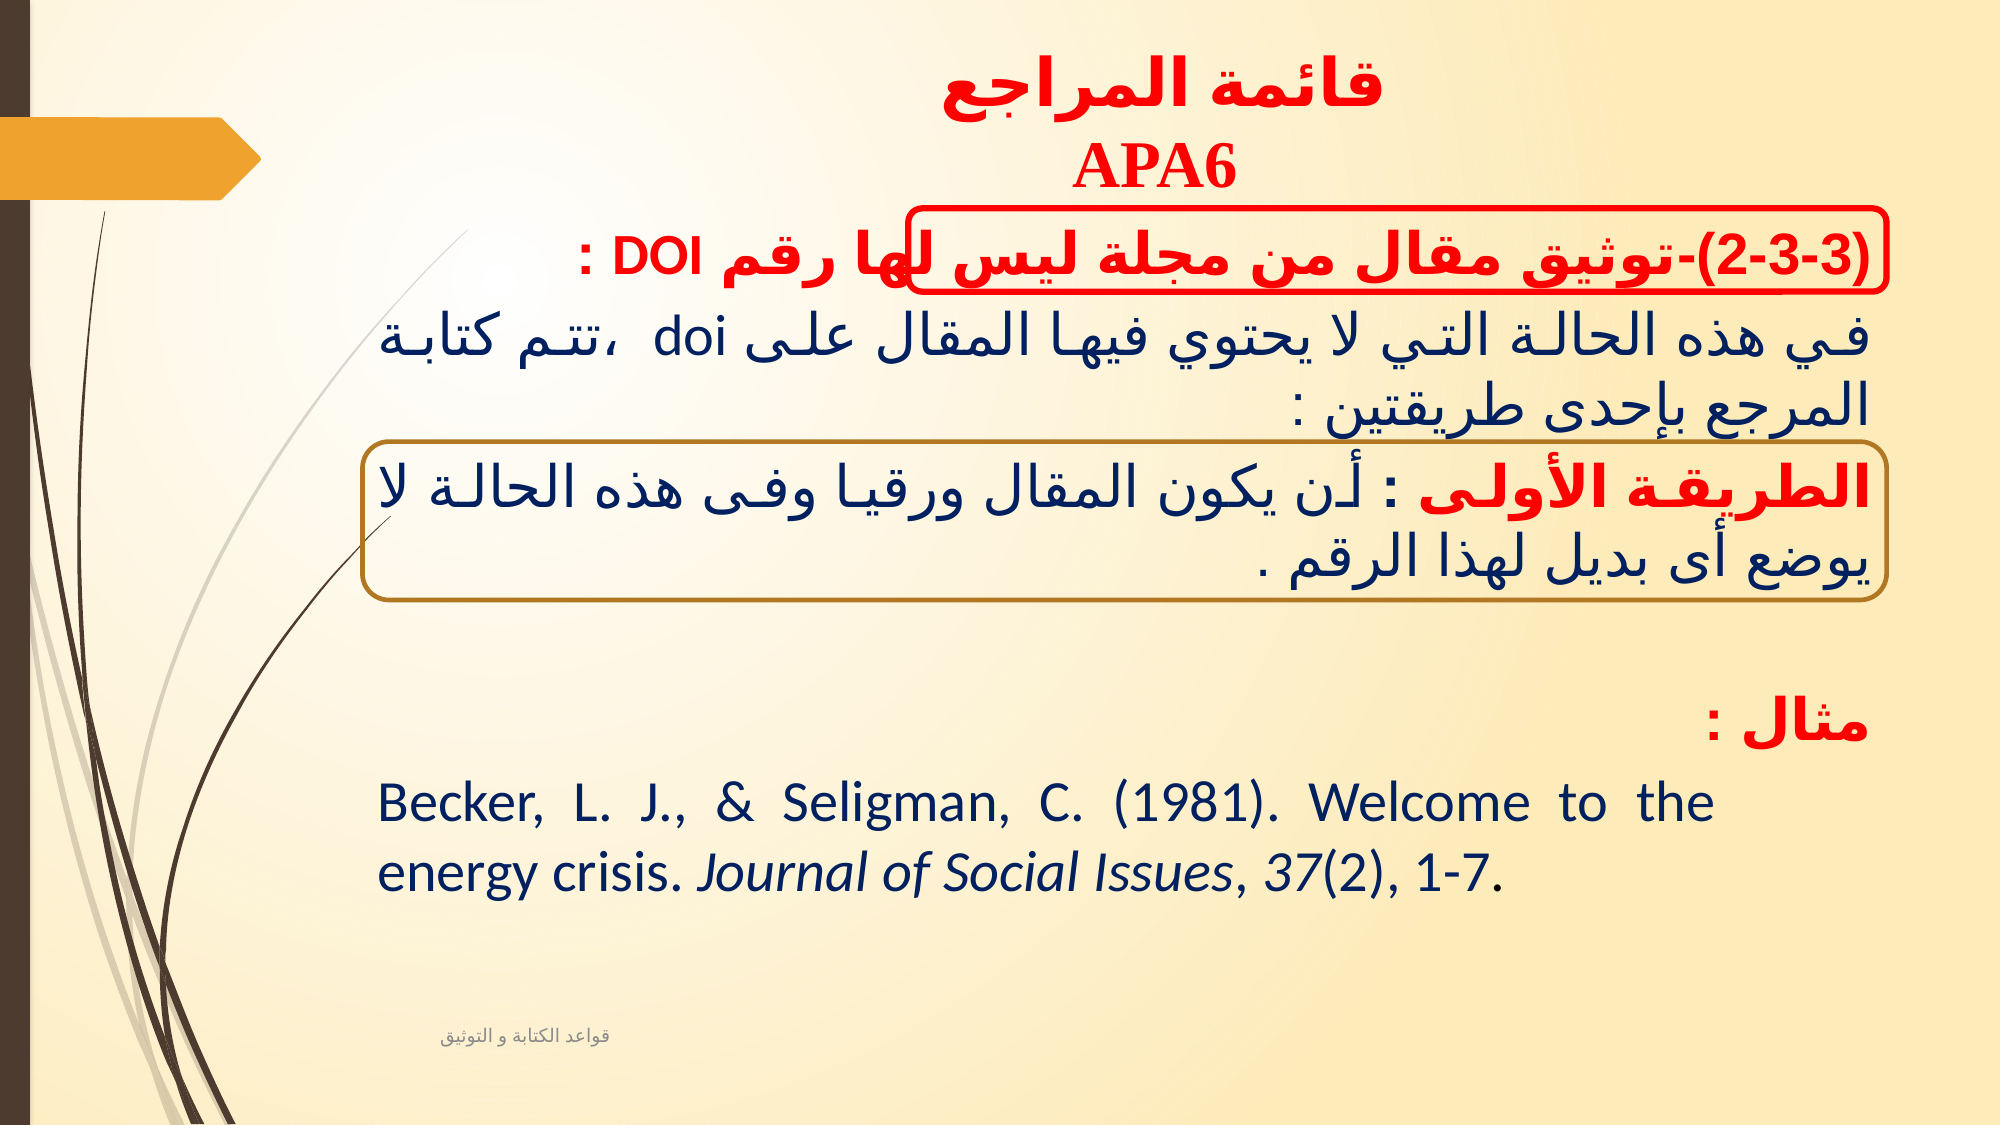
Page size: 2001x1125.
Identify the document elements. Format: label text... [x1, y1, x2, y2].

footer قواعد الكتابة و التوثيق [424, 1006, 1675, 1067]
title قائمة المراجع APA6 [424, 32, 1887, 208]
list (2-3-3)-توثيق مقال من مجلة ليس لها رقم DOI : في هذه الحالة التي لا يحتوي فيها المقال على doi ،تتم كتابة المرجع بإحدى طريقتين : الطريقة الأولى : أن يكون المقال ورقيا وفى هذه الحالة لا يوضع أى بديل لهذا الرقم . مثال : Becker, L. J., & Seligman, C. (1981). Welcome to the energy crisis. Journal of Social Issues, 37(2), 1-7. [362, 581, 1888, 970]
text_box [361, 440, 1888, 602]
list (2-3-3)-توثيق مقال من مجلة ليس لها رقم DOI : في هذه الحالة التي لا يحتوي فيها المقال على doi ،تتم كتابة المرجع بإحدى طريقتين : الطريقة الأولى : أن يكون المقال ورقيا وفى هذه الحالة لا يوضع أى بديل لهذا الرقم . مثال : Becker, L. J., & Seligman, C. (1981). Welcome to the energy crisis. Journal of Social Issues, 37(2), 1-7. [362, 208, 1888, 460]
text_box [906, 207, 1888, 293]
